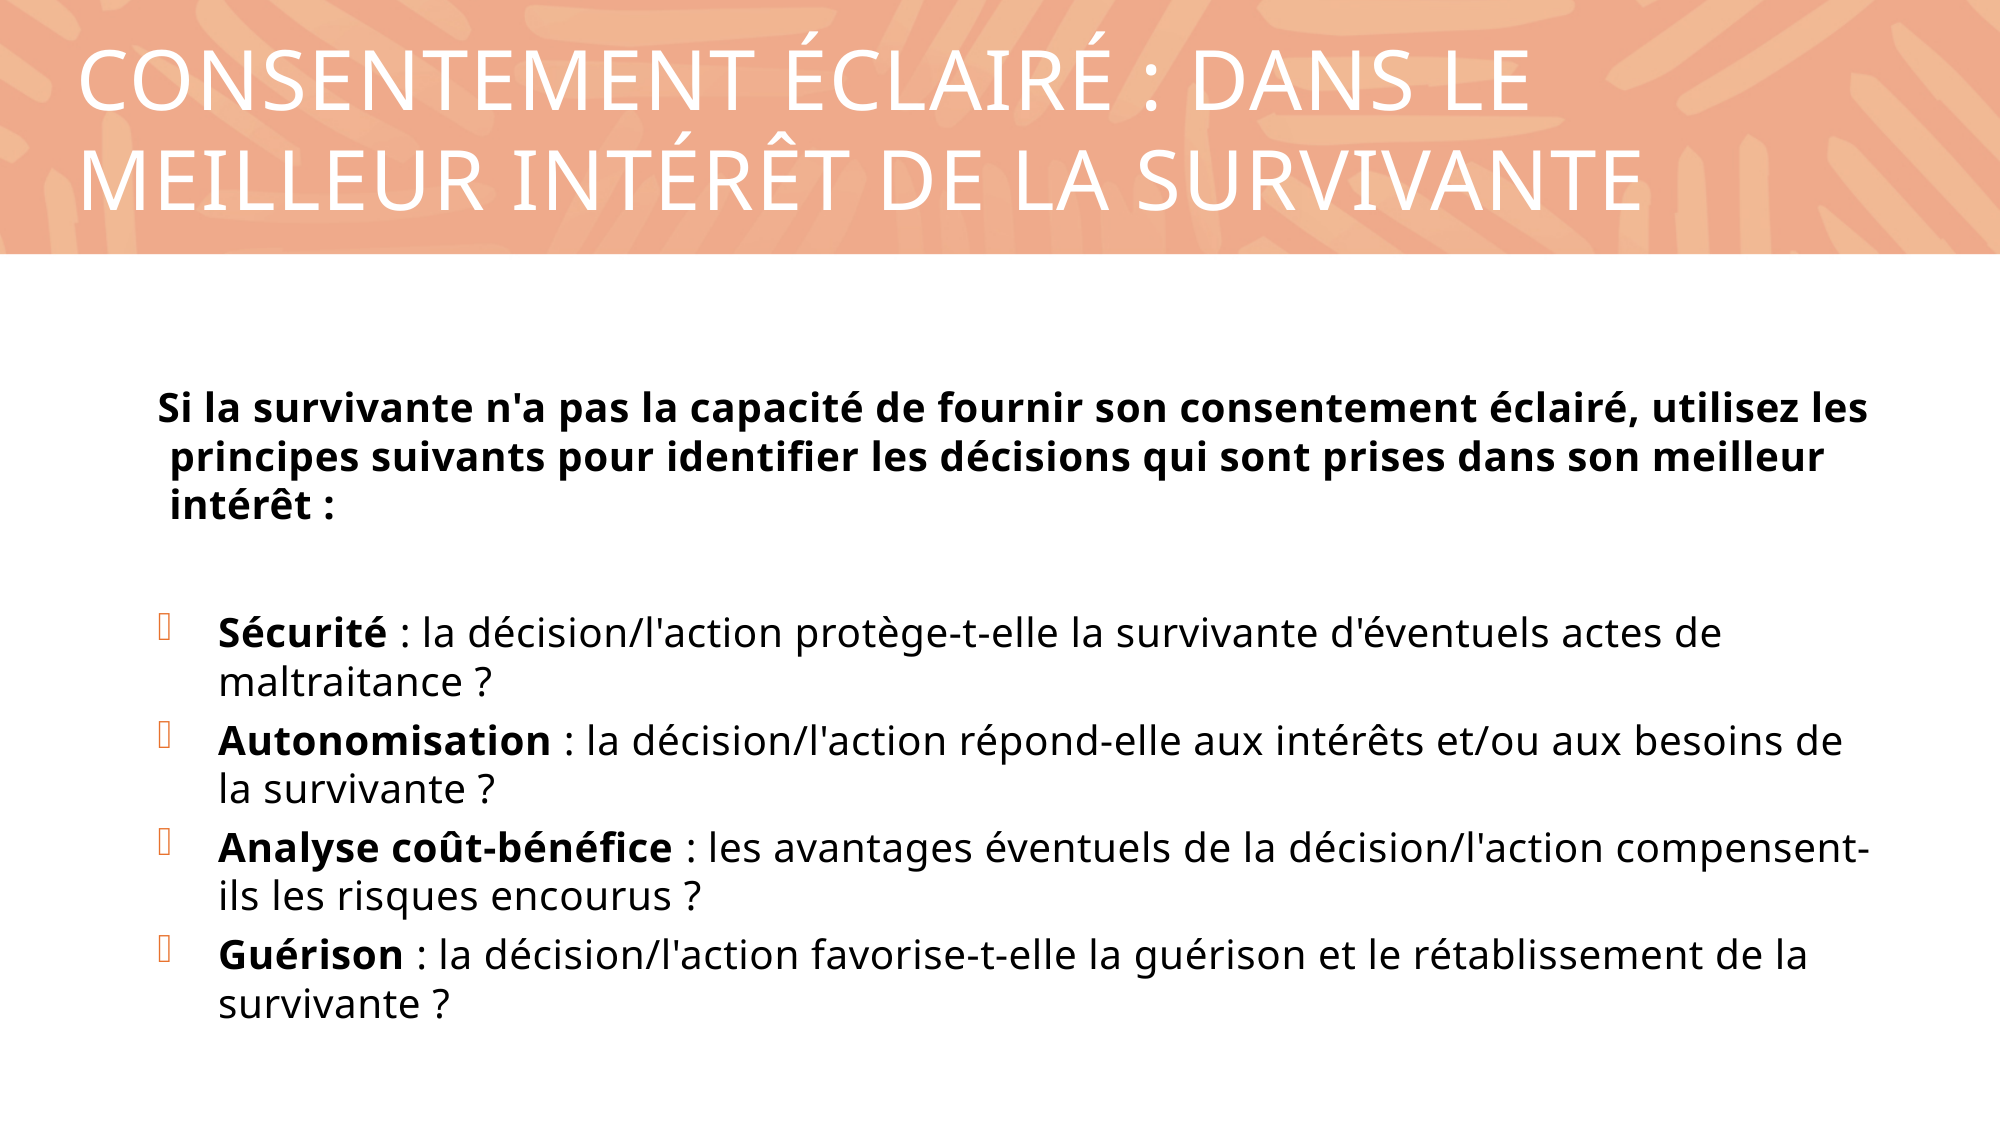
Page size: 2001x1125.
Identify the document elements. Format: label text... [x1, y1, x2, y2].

text_box Consentement éclairé : Dans le meilleur intérêt de la survivante [61, 33, 1938, 220]
picture [0, 0, 2000, 1125]
text_box Si la survivante n'a pas la capacité de fournir son consentement éclairé, utilisez les principes suivants pour identifier les décisions qui sont prises dans son meilleur intérêt : Sécurité : la décision/l'action protège-t-elle la survivante d'éventuels actes de maltraitance ? Autonomisation : la décision/l'action répond-elle aux intérêts et/ou aux besoins de la survivante ? Analyse coût-bénéfice : les avantages éventuels de la décision/l'action compensent-ils les risques encourus ? Guérison : la décision/l'action favorise-t-elle la guérison et le rétablissement de la survivante ? [149, 375, 1891, 1035]
